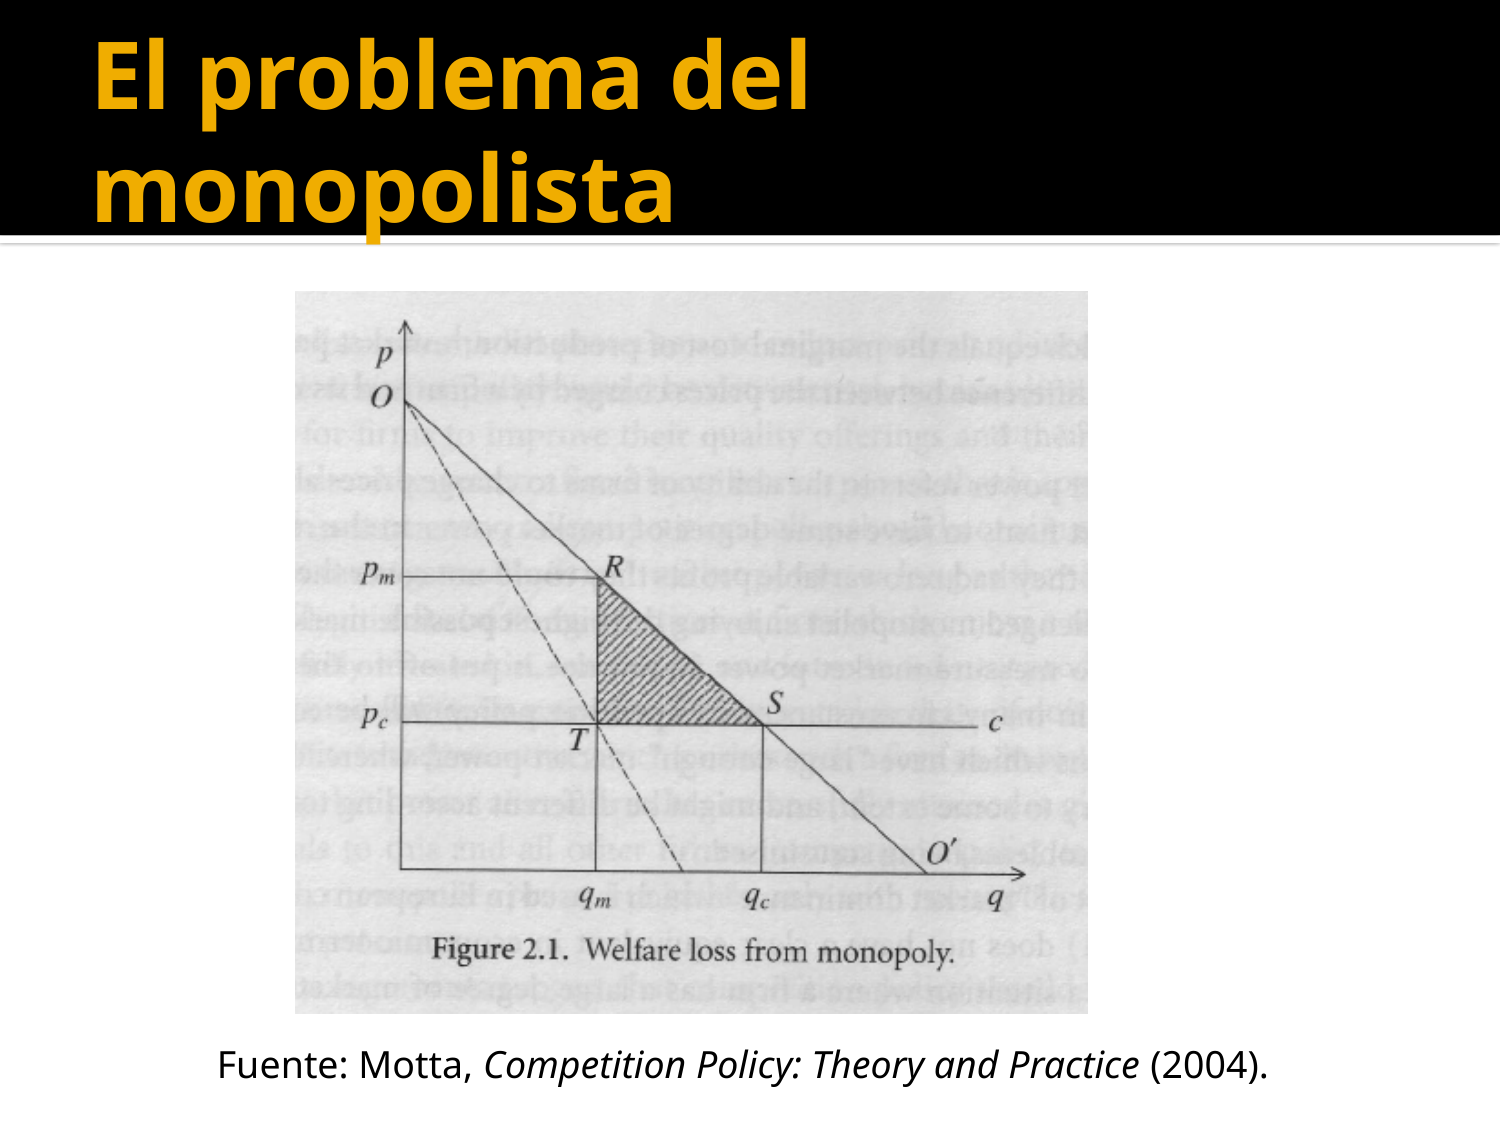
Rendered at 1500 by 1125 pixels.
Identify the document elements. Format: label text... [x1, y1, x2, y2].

title El problema del monopolista [75, 25, 1425, 231]
text_box Fuente: Motta, Competition Policy: Theory and Practice (2004). [202, 1034, 1284, 1094]
picture [295, 291, 1088, 1014]
